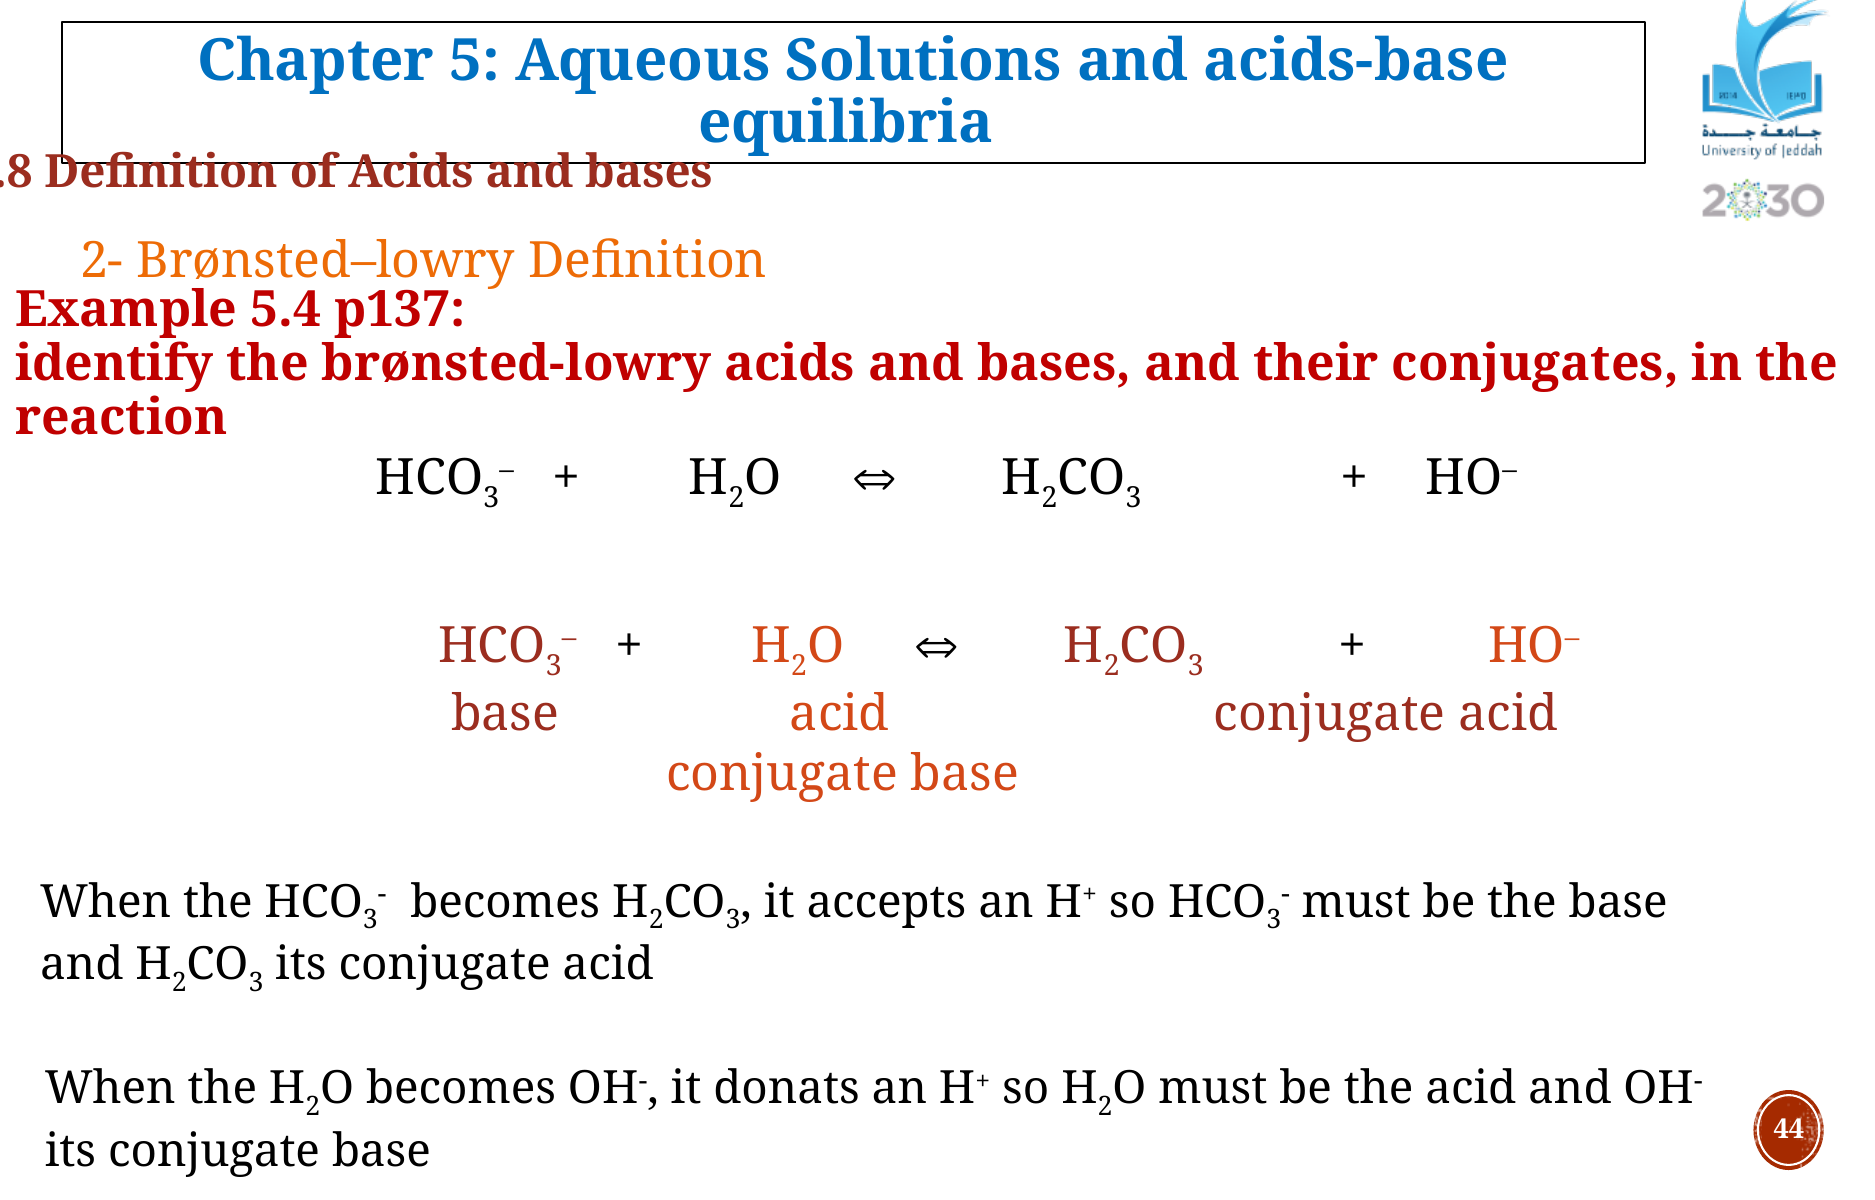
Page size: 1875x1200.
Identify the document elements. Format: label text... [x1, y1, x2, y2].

text_box 5.8 Definition of Acids and bases [0, 134, 729, 205]
text_box When the HCO3 becomes H2CO3, it accepts an H+ so HCO3 must be the base and H2CO3 its conjugate acid [25, 864, 1744, 1004]
text_box Chapter 5: Aqueous Solutions and acids-base equilibria [61, 21, 1646, 164]
picture [1681, 0, 1846, 227]
slide_number 44 [1739, 1097, 1838, 1162]
text_box HCO3– + H2O  H2CO3 + HO– base acid conjugate acid conjugate base [423, 605, 1645, 864]
text_box When the H2O becomes OH, it donats an H+ so H2O must be the acid and OH its conjugate base [30, 1050, 1753, 1183]
text_box HCO3– + H2O  H2CO3 + HO– [360, 437, 1532, 581]
text_box 2- Brønsted–lowry Definition [0, 226, 1600, 296]
title Example 5.4 p137: identify the brønsted-lowry acids and bases, and their conjugates, in the reaction [0, 264, 1875, 465]
